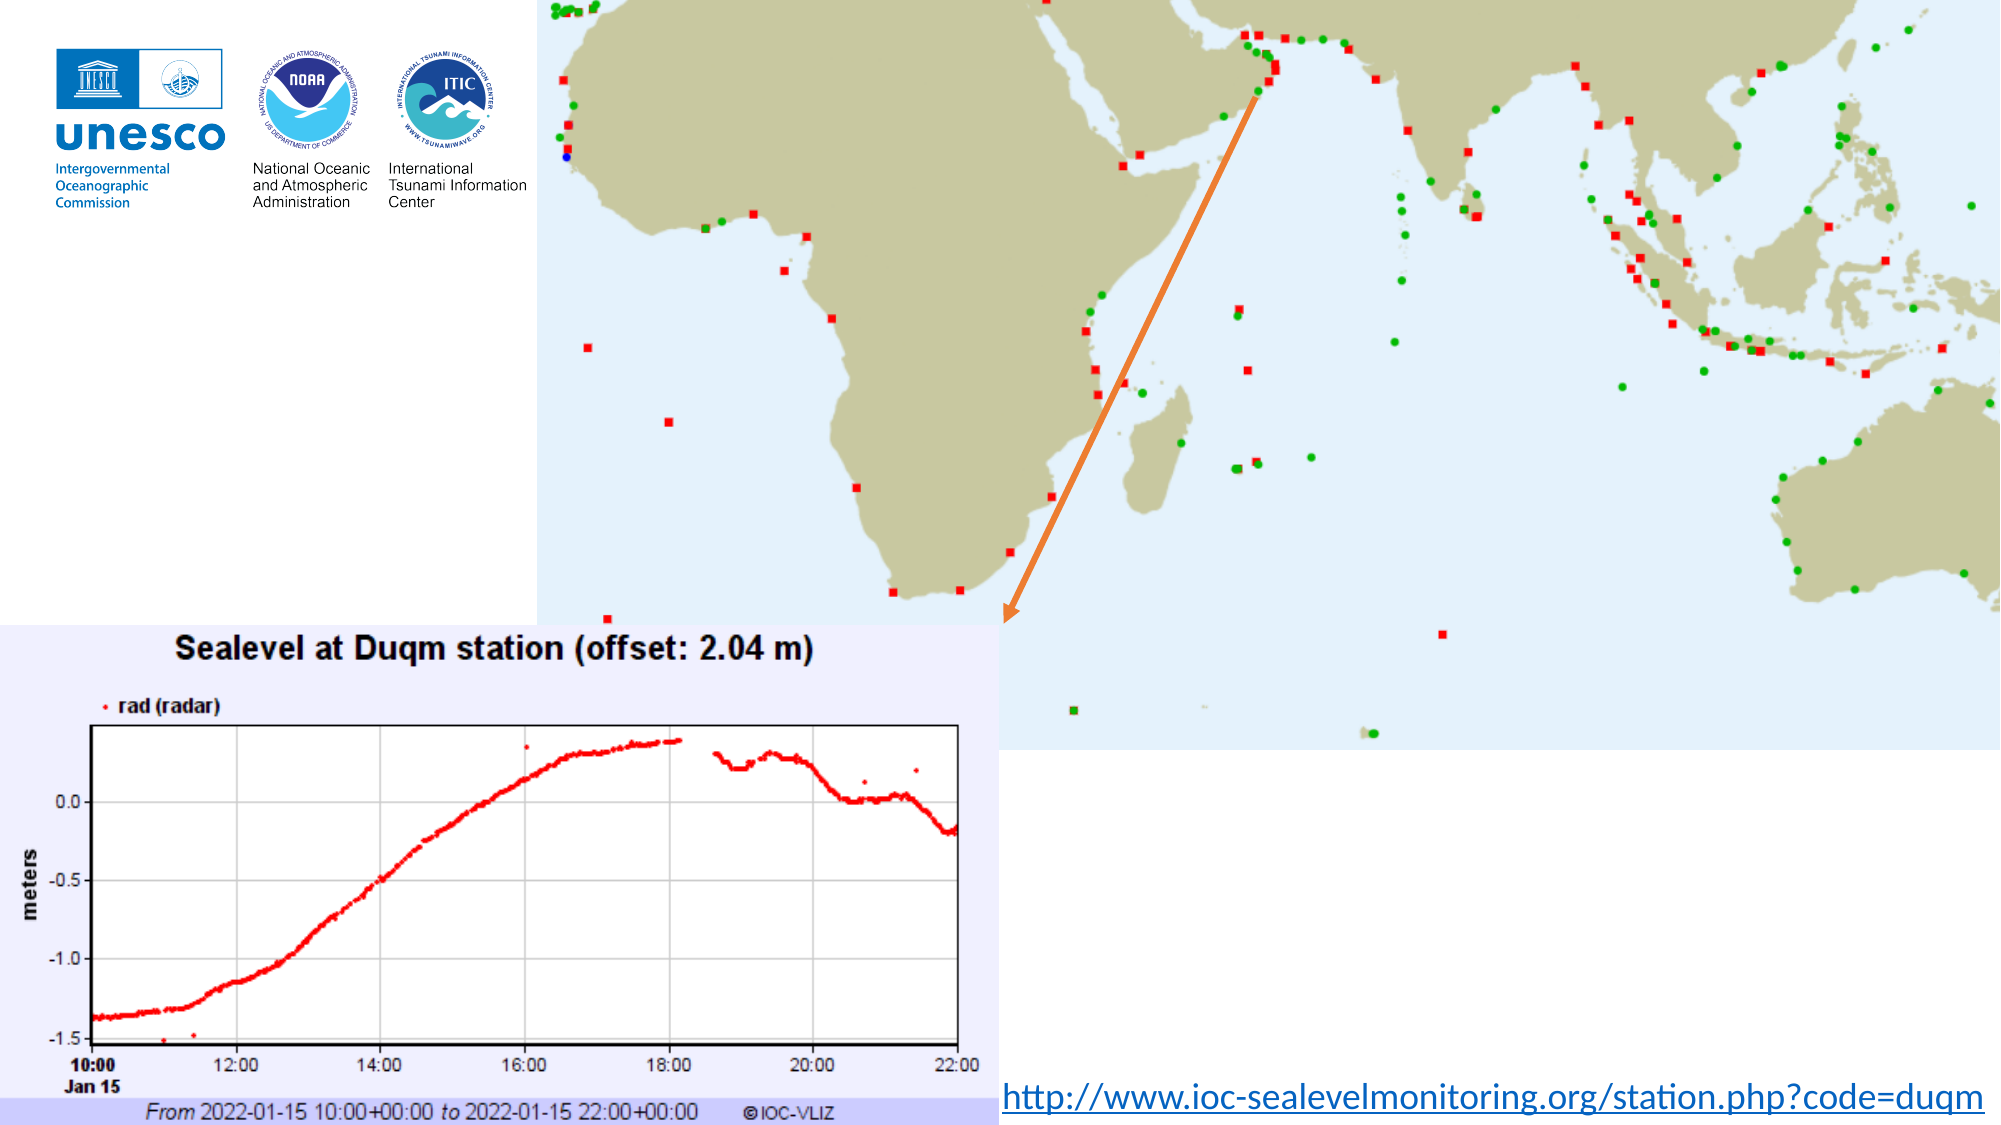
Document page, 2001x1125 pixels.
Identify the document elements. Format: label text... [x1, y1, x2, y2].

picture [43, 35, 527, 221]
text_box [1003, 97, 1256, 624]
picture [0, 0, 2000, 1125]
text_box http://www.ioc-sealevelmonitoring.org/station.php?code=duqm [999, 1064, 2000, 1125]
